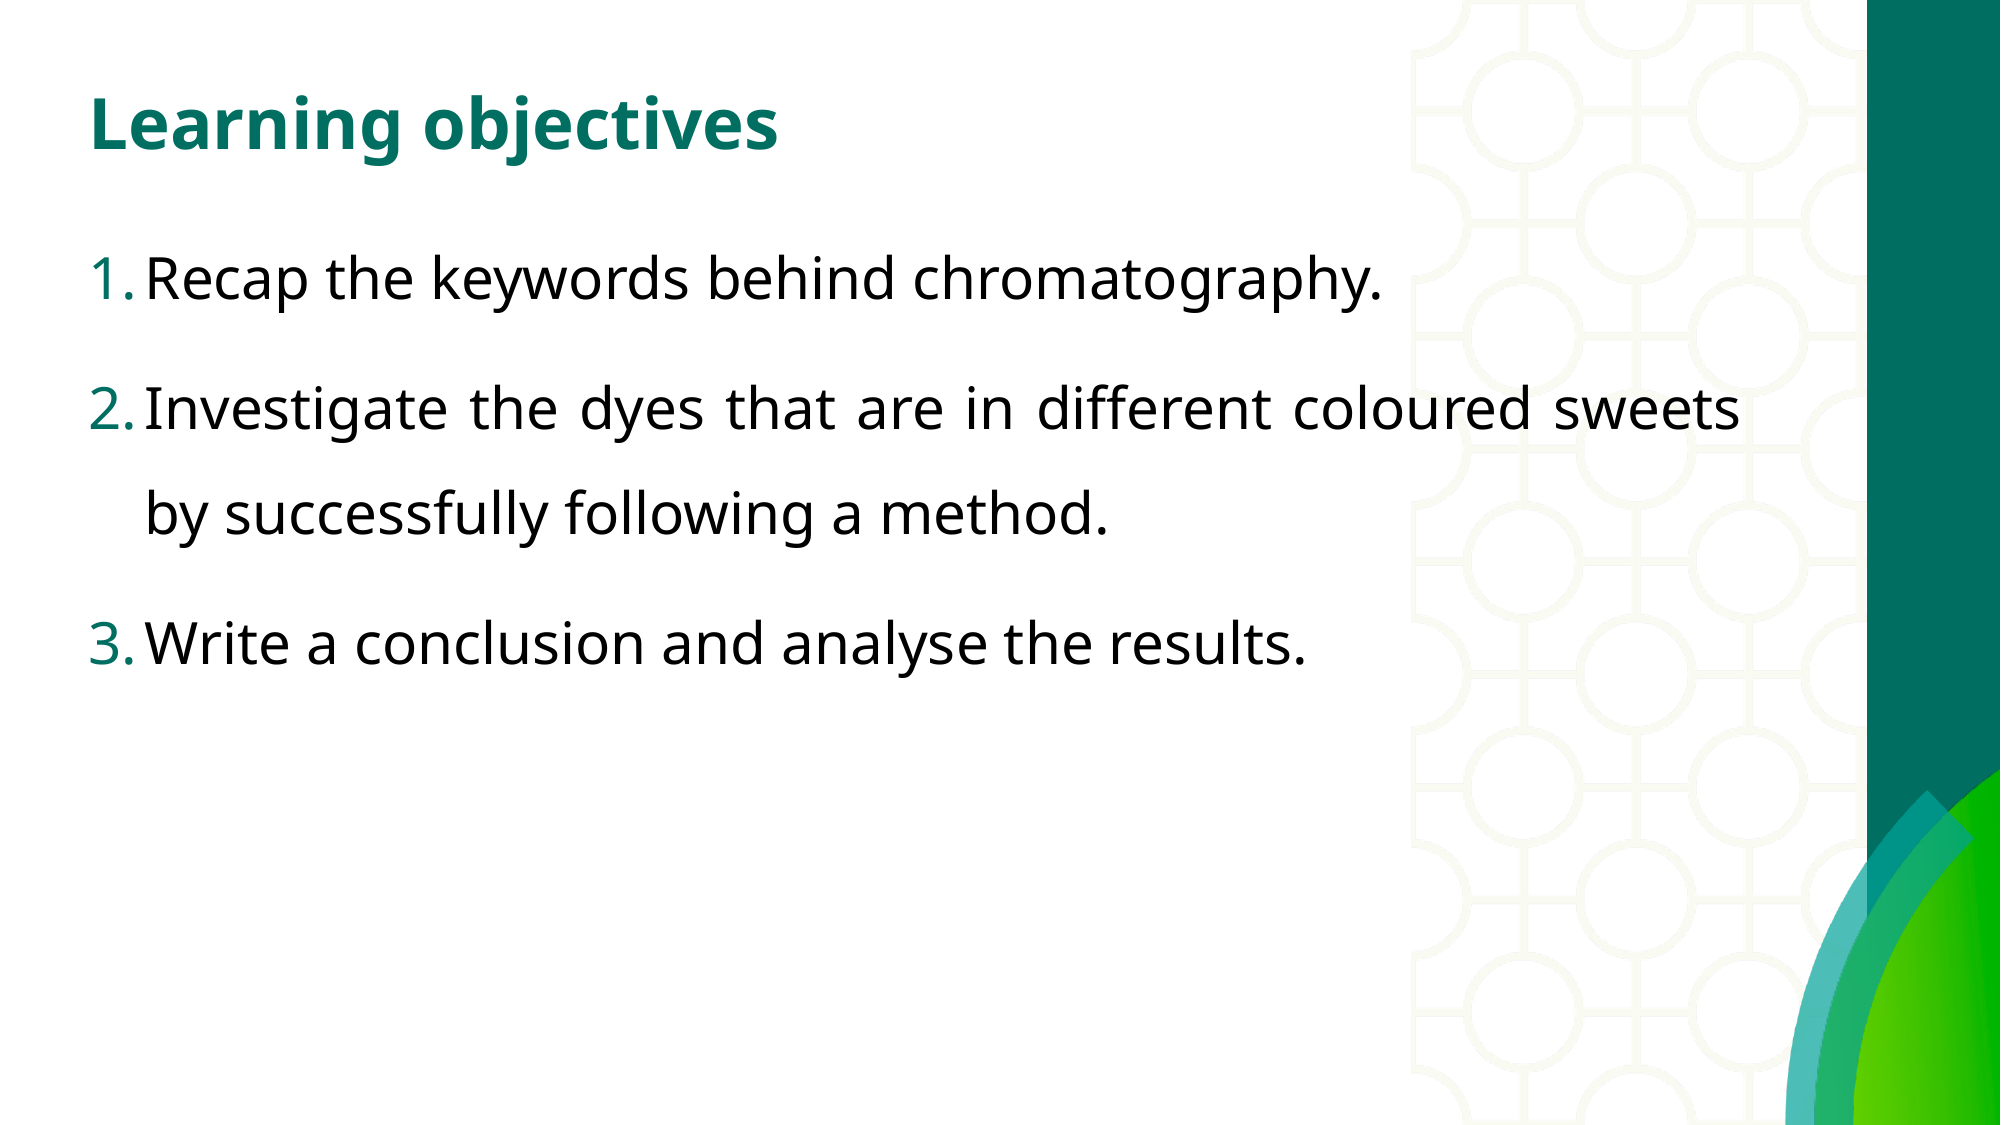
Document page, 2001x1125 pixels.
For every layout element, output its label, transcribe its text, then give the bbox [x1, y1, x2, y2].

list Recap the keywords behind chromatography. Investigate the dyes that are in different coloured sweets by successfully following a method. Write a conclusion and analyse the results. [88, 206, 1743, 1034]
title Learning objectives [88, 88, 1743, 161]
picture [1411, 0, 2001, 1125]
